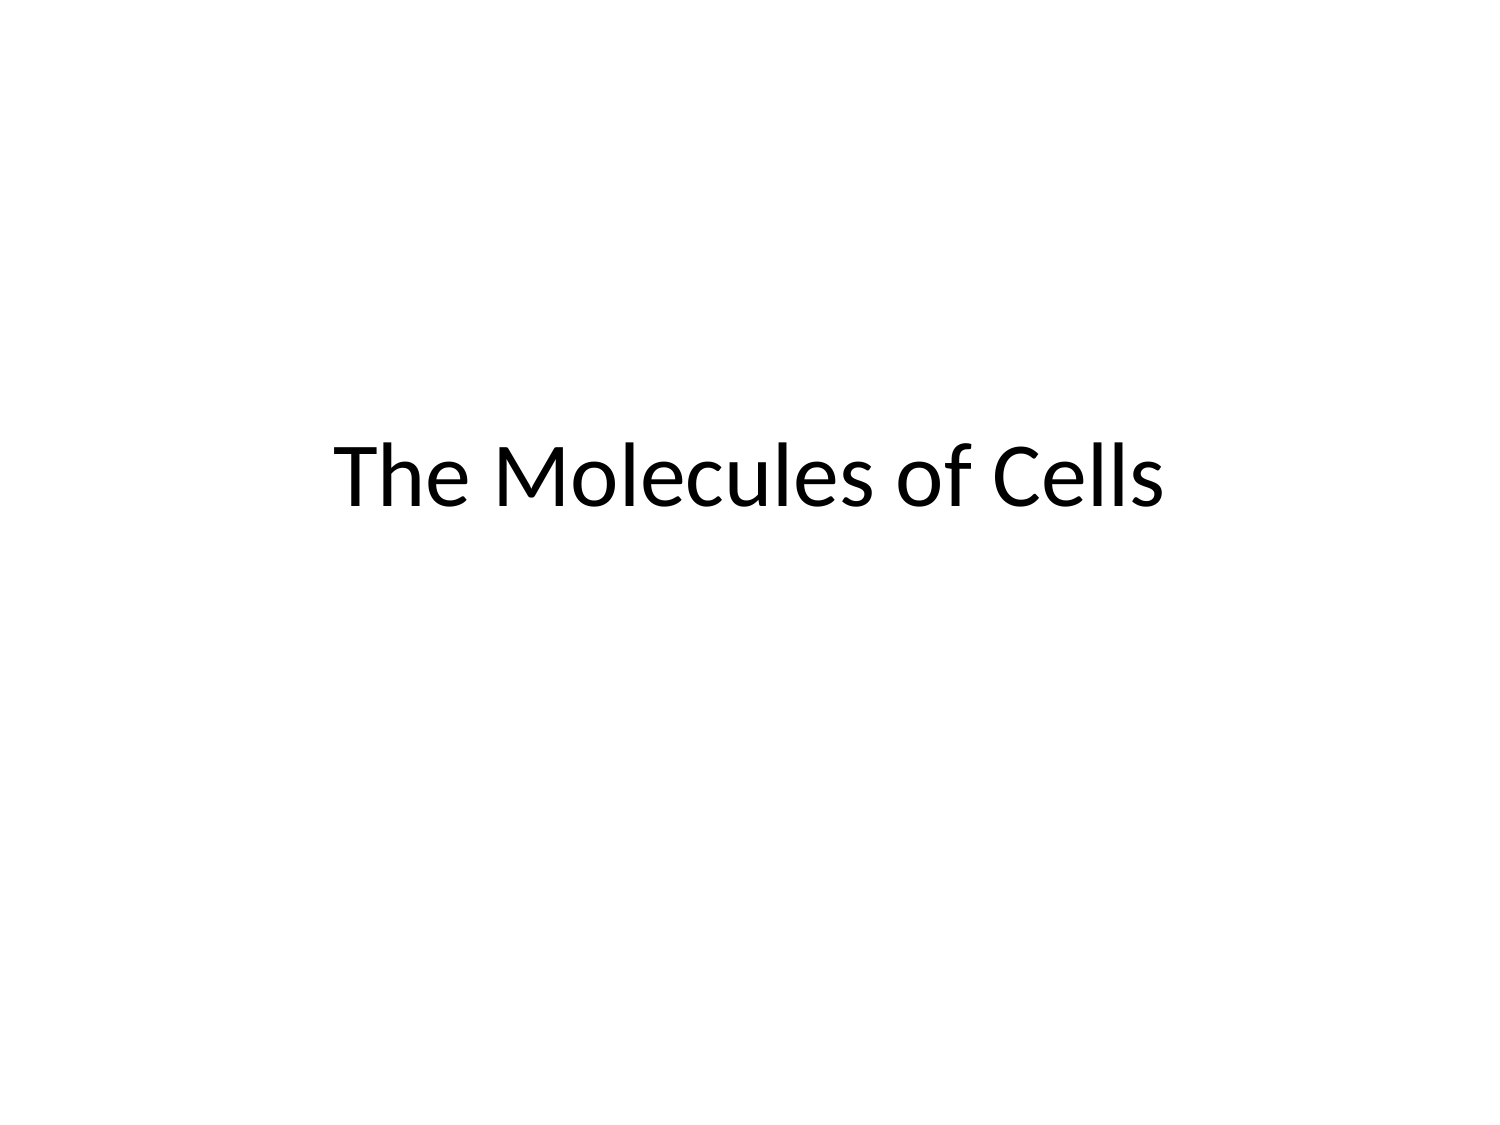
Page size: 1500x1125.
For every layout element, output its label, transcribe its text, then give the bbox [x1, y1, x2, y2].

title The Molecules of Cells [112, 349, 1388, 591]
